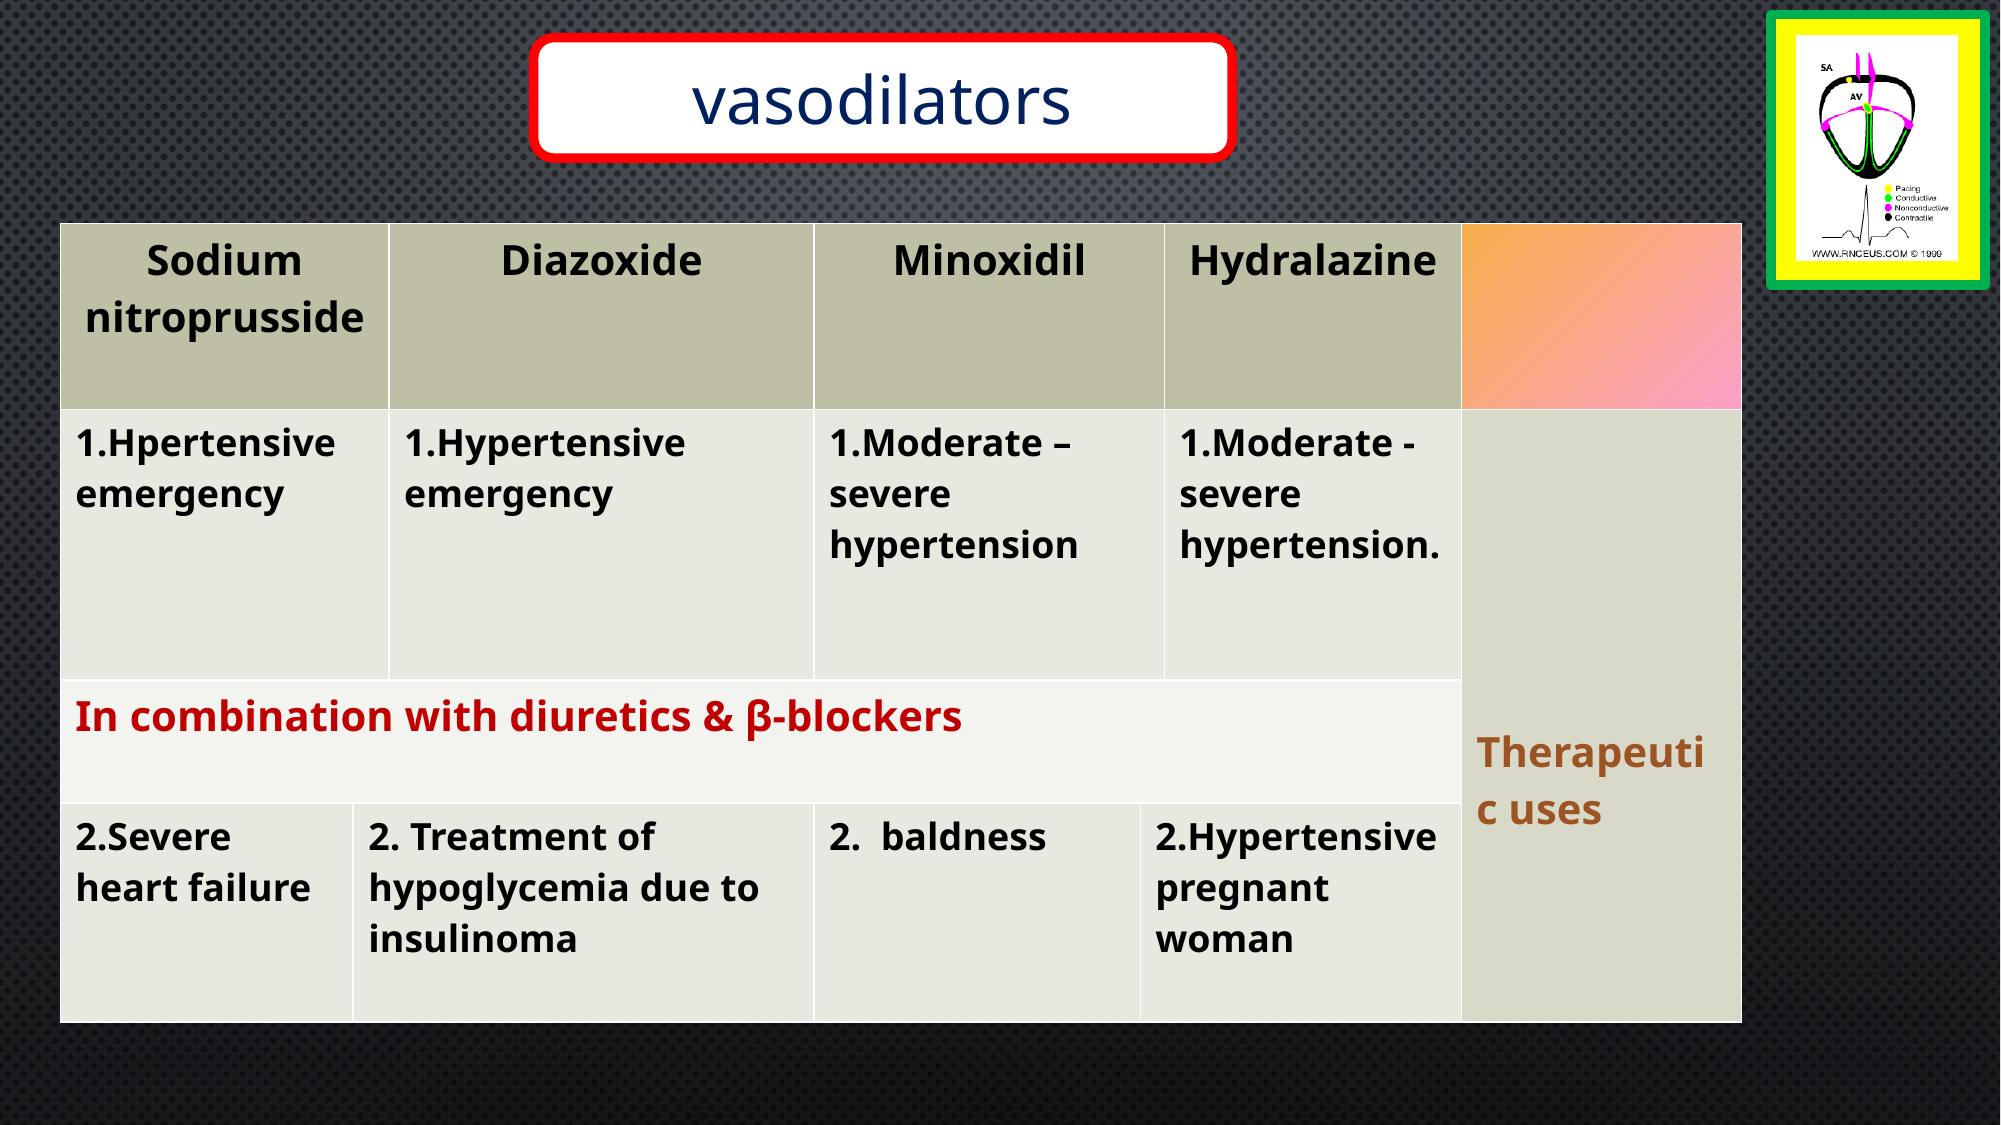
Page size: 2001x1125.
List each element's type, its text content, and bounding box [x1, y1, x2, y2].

table_header Minoxidil [815, 224, 1164, 409]
table_header Hydralazine [1165, 224, 1461, 409]
table_cell 1.Moderate –severe hypertension [815, 410, 1164, 679]
table_header Sodium nitroprusside [61, 224, 388, 409]
table_cell 1.Hpertensive emergency [61, 410, 388, 679]
table_cell In combination with diuretics & β-blockers [61, 681, 1461, 802]
table_cell 2. Treatment of hypoglycemia due to insulinoma [354, 804, 813, 1021]
table_cell 2.Hypertensive pregnant woman [1141, 804, 1461, 1021]
table_cell Therapeutic uses [1462, 410, 1741, 1021]
table_header [1462, 224, 1741, 409]
table_cell 1.Moderate -severe hypertension. [1165, 410, 1461, 679]
text_box vasodilators [532, 36, 1234, 160]
table_cell 2.Severe heart failure [61, 804, 352, 1021]
table_header Diazoxide [390, 224, 813, 409]
text_box [1770, 13, 1987, 287]
picture [1795, 35, 1959, 261]
table_cell 1.Hypertensive emergency [390, 410, 813, 679]
table_cell 2. baldness [815, 804, 1140, 1021]
